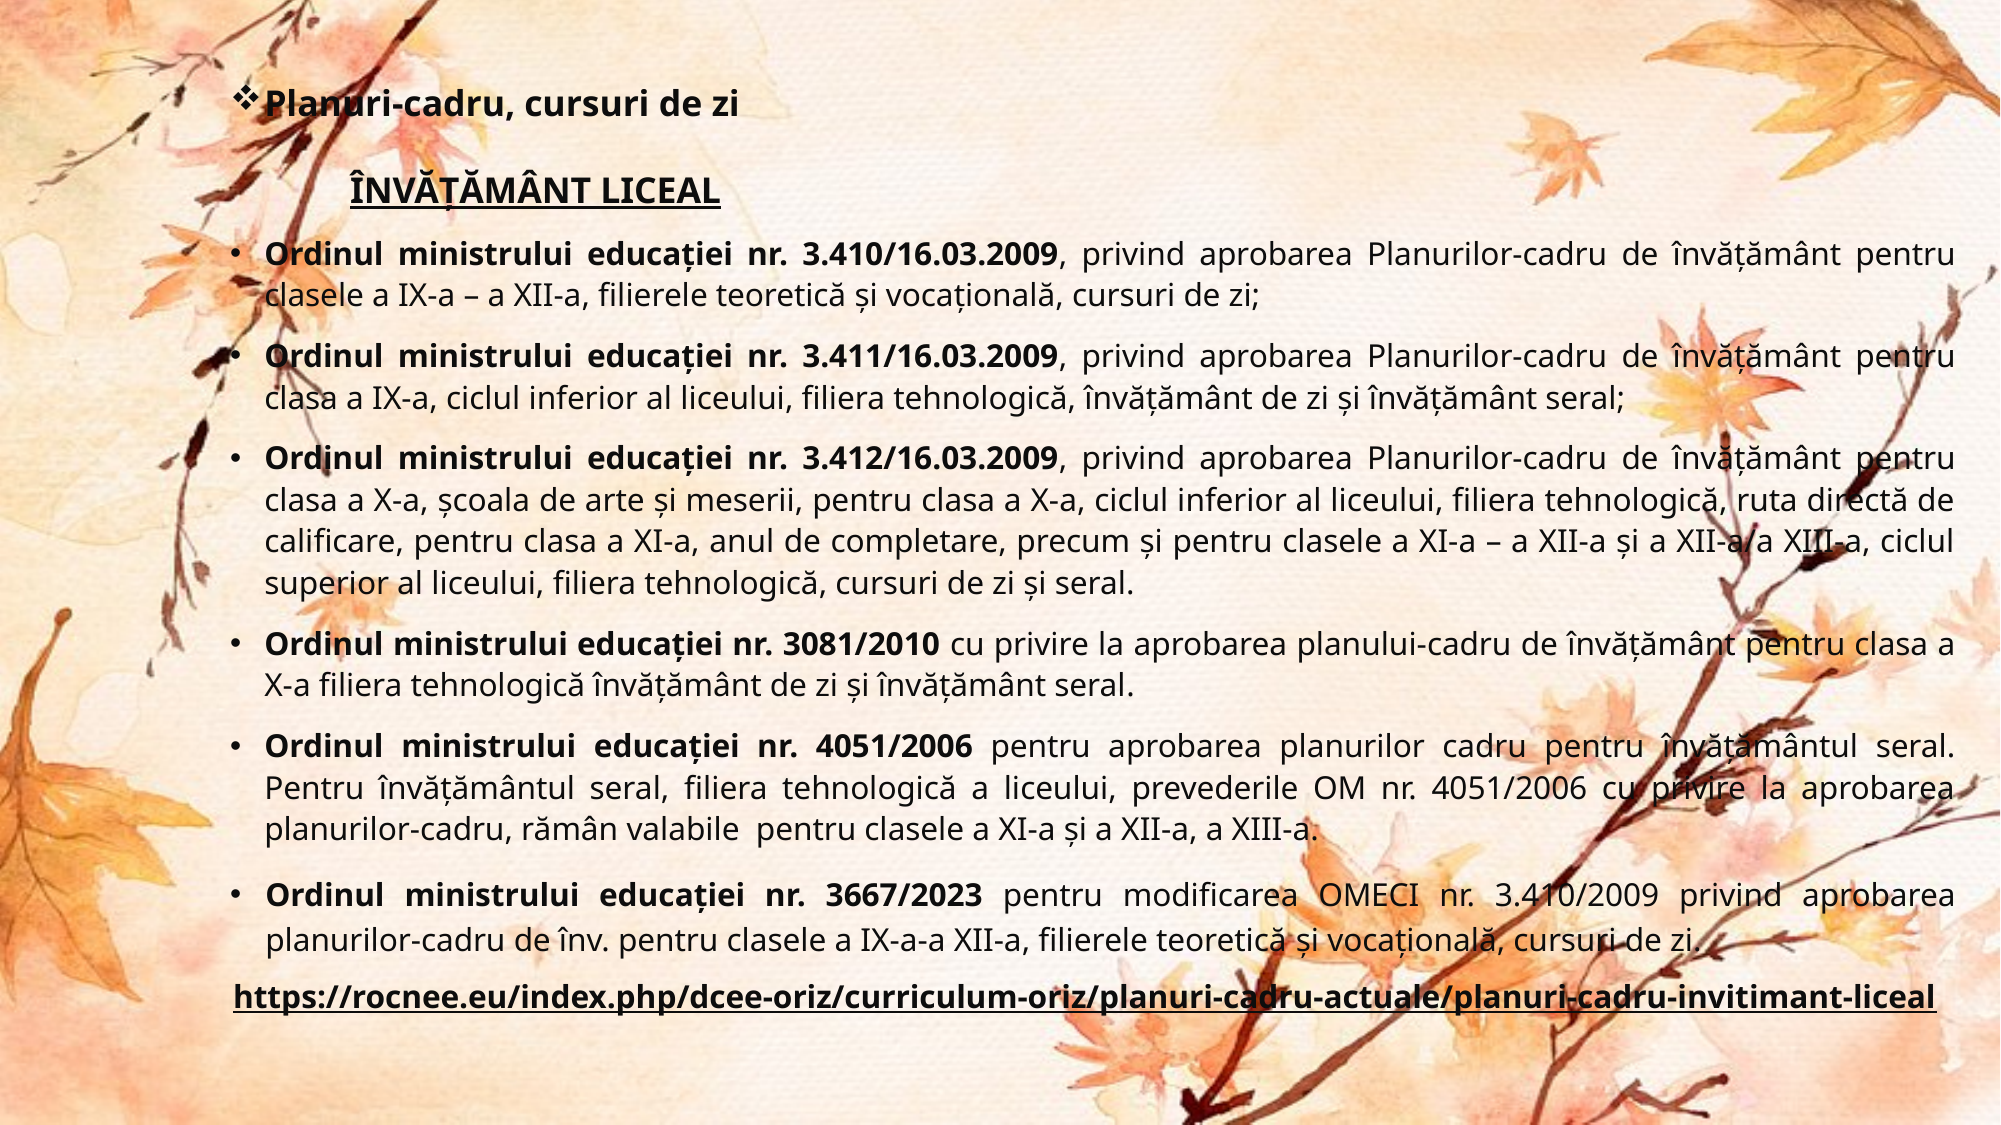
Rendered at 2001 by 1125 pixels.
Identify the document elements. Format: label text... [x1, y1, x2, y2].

list Planuri-cadru, cursuri de zi ÎNVĂȚĂMÂNT LICEAL Ordinul ministrului educației nr. 3.410/16.03.2009, privind aprobarea Planurilor-cadru de învățământ pentru clasele a IX-a – a XII-a, filierele teoretică și vocațională, cursuri de zi; Ordinul ministrului educației nr. 3.411/16.03.2009, privind aprobarea Planurilor-cadru de învățământ pentru clasa a IX-a, ciclul inferior al liceului, filiera tehnologică, învățământ de zi și învățământ seral; Ordinul ministrului educației nr. 3.412/16.03.2009, privind aprobarea Planurilor-cadru de învățământ pentru clasa a X-a, școala de arte și meserii, pentru clasa a X-a, ciclul inferior al liceului, filiera tehnologică, ruta directă de calificare, pentru clasa a XI-a, anul de completare, precum și pentru clasele a XI-a – a XII-a și a XII-a/a XIII-a, ciclul superior al liceului, filiera tehnologică, cursuri de zi și seral. Ordinul ministrului educației nr. 3081/2010 cu privire la aprobarea planului-cadru de învățământ pentru clasa a X-a filiera tehnologică învățământ de zi și învățământ seral. Ordinul ministrului educației nr. 4051/2006 pentru aprobarea planurilor cadru pentru învățământul seral. Pentru învățământul seral, filiera tehnologică a liceului, prevederile OM nr. 4051/2006 cu privire la aprobarea planurilor-cadru, rămân valabile pentru clasele a XI-a și a XII-a, a XIII-a. Ordinul ministrului educației nr. 3667/2023 pentru modificarea OMECI nr. 3.410/2009 privind aprobarea planurilor-cadru de înv. pentru clasele a IX-a-a XII-a, filierele teoretică şi vocaţională, cursuri de zi. https://rocnee.eu/index.php/dcee-oriz/curriculum-oriz/planuri-cadru-actuale/planuri-cadru-invitimant-liceal [214, 47, 1972, 1037]
picture [0, 0, 2001, 1125]
